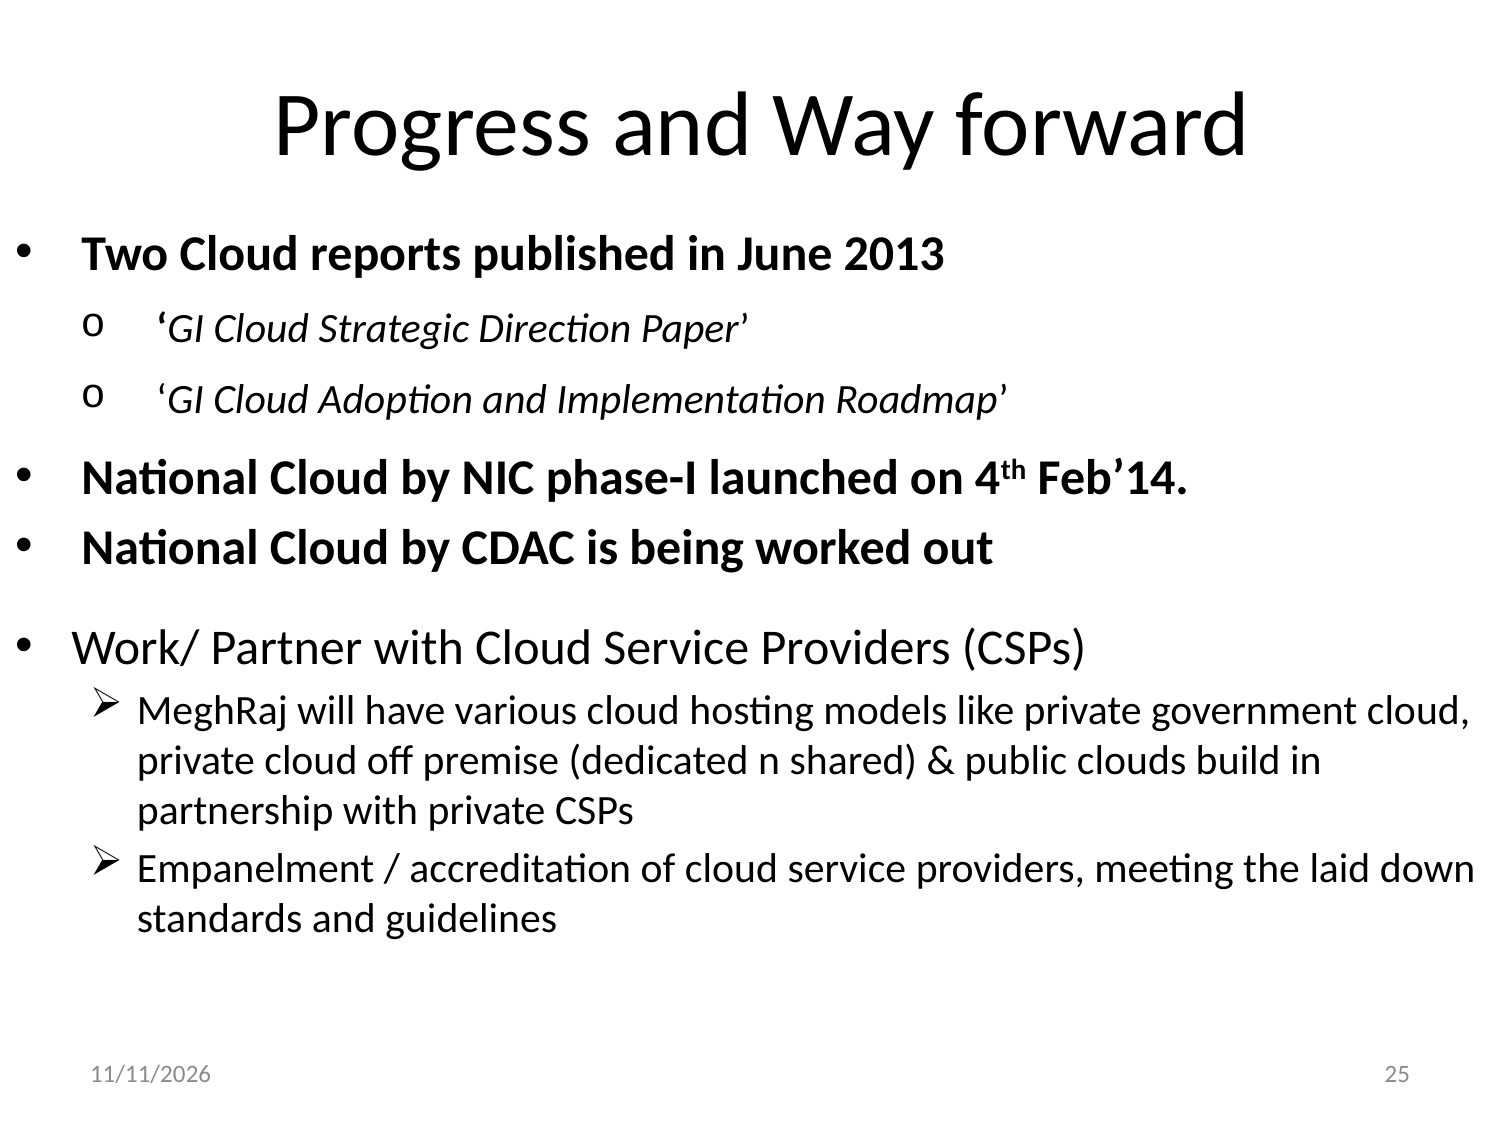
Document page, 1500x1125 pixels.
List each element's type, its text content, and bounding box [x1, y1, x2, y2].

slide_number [75, 1042, 425, 1103]
slide_number 25 [1074, 1042, 1425, 1103]
list Two Cloud reports published in June 2013 ‘GI Cloud Strategic Direction Paper’ ‘GI Cloud Adoption and Implementation Roadmap’ National Cloud by NIC phase-I launched on 4th Feb’14. National Cloud by CDAC is being worked out Work/ Partner with Cloud Service Providers (CSPs) MeghRaj will have various cloud hosting models like private government cloud, private cloud off premise (dedicated n shared) & public clouds build in partnership with private CSPs Empanelment / accreditation of cloud service providers, meeting the laid down standards and guidelines [0, 212, 1500, 1083]
title Progress and Way forward [87, 50, 1438, 188]
